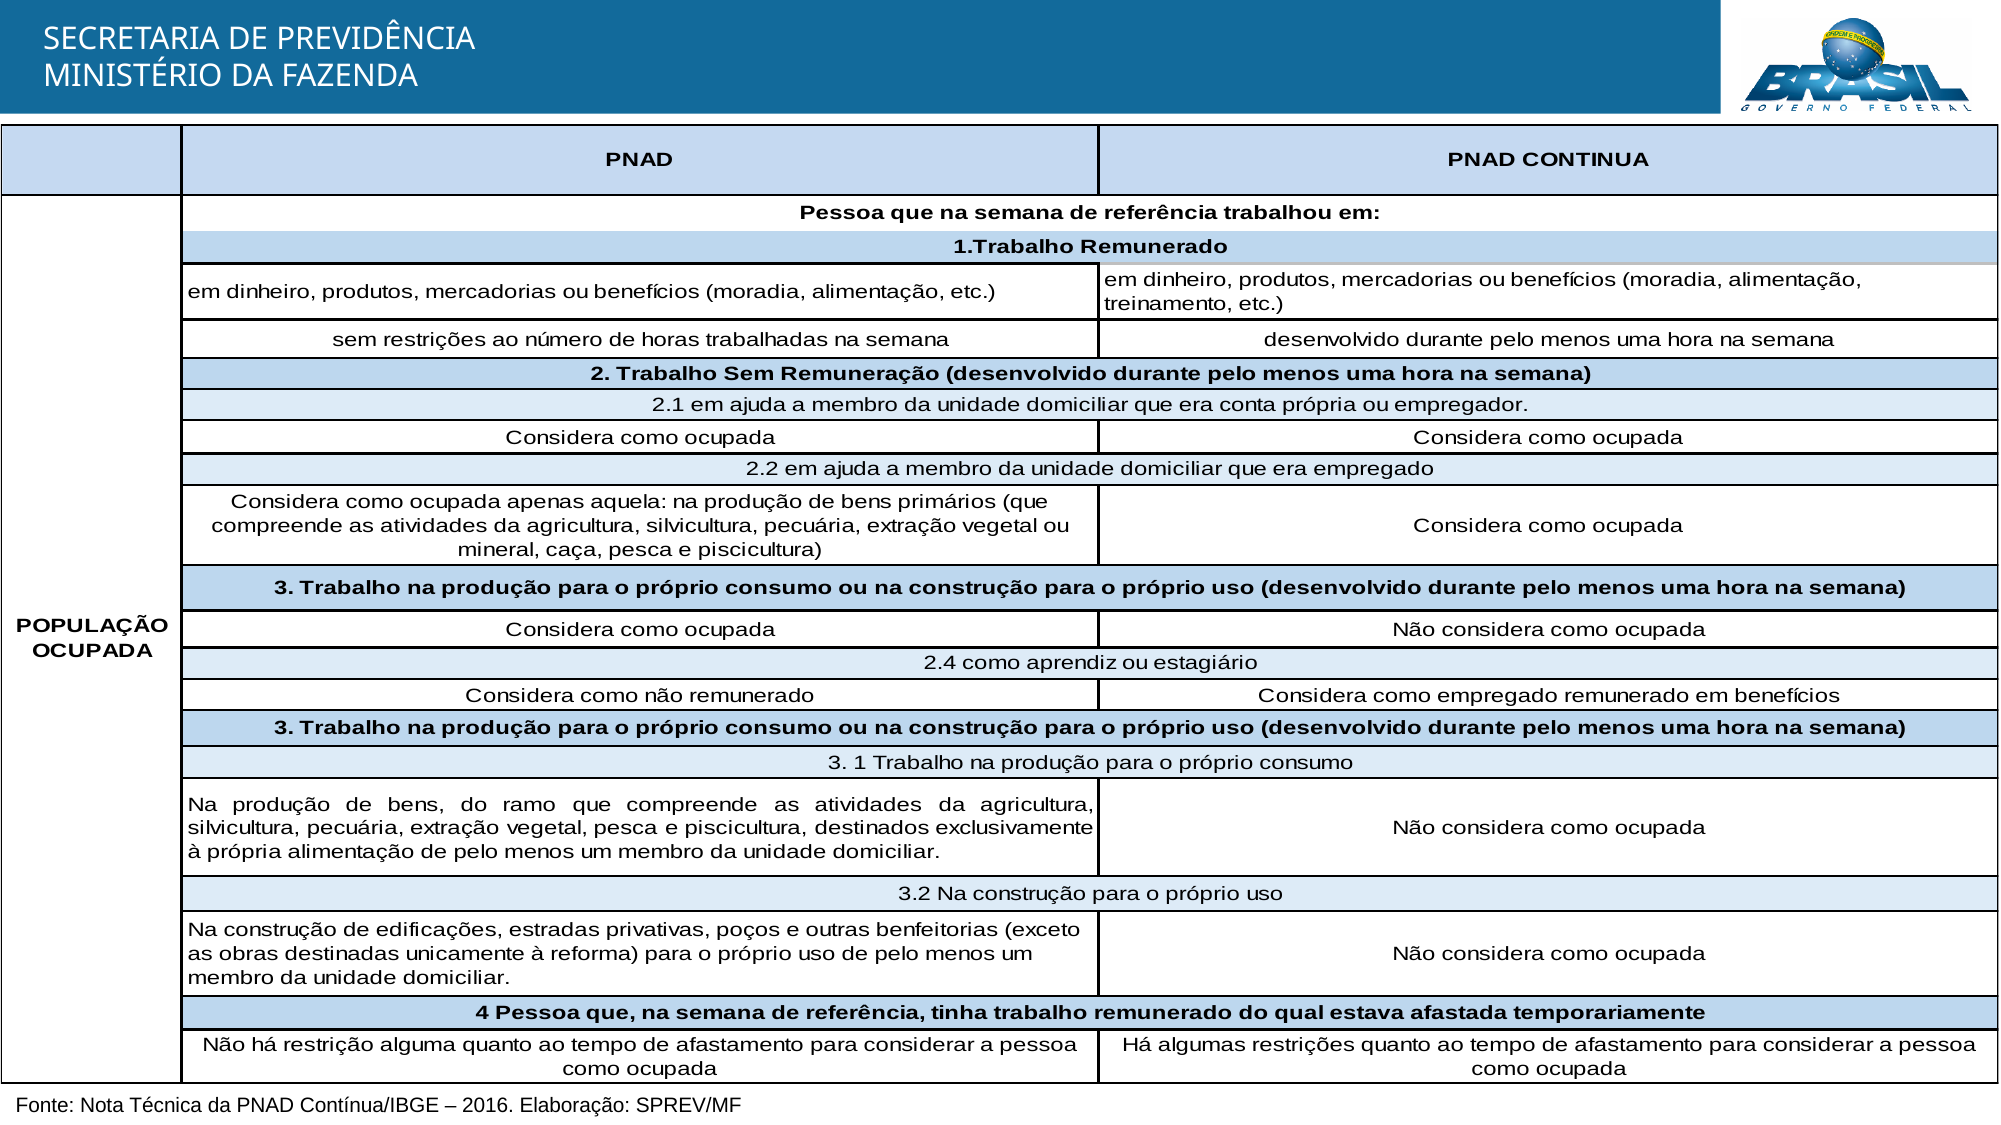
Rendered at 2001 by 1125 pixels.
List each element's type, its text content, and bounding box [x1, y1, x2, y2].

picture [0, 124, 2000, 1085]
text_box Fonte: Nota Técnica da PNAD Contínua/IBGE – 2016. Elaboração: SPREV/MF [0, 1096, 1001, 1125]
picture [1741, 18, 1972, 111]
